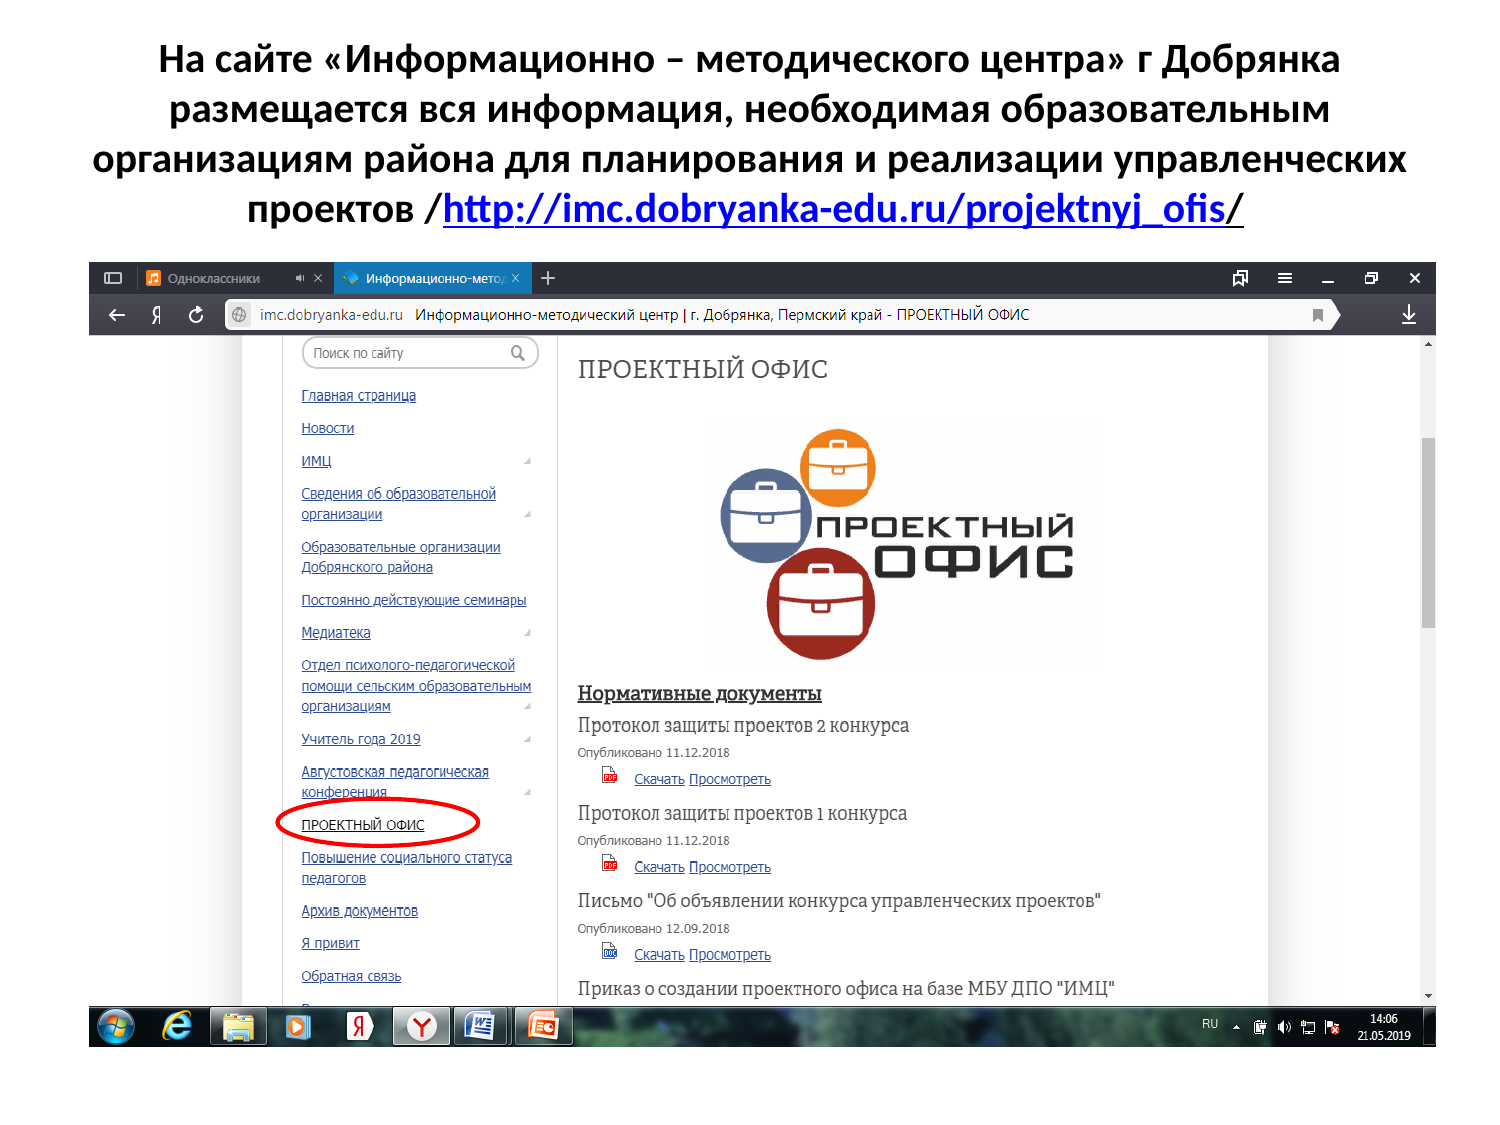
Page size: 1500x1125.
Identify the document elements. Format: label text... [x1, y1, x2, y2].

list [89, 262, 1436, 1048]
title На сайте «Информационно – методического центра» г Добрянка размещается вся информация, необходимая образовательным организациям района для планирования и реализации управленческих проектов /http://imc.dobryanka-edu.ru/projektnyj_ofis/ [53, 45, 1447, 268]
